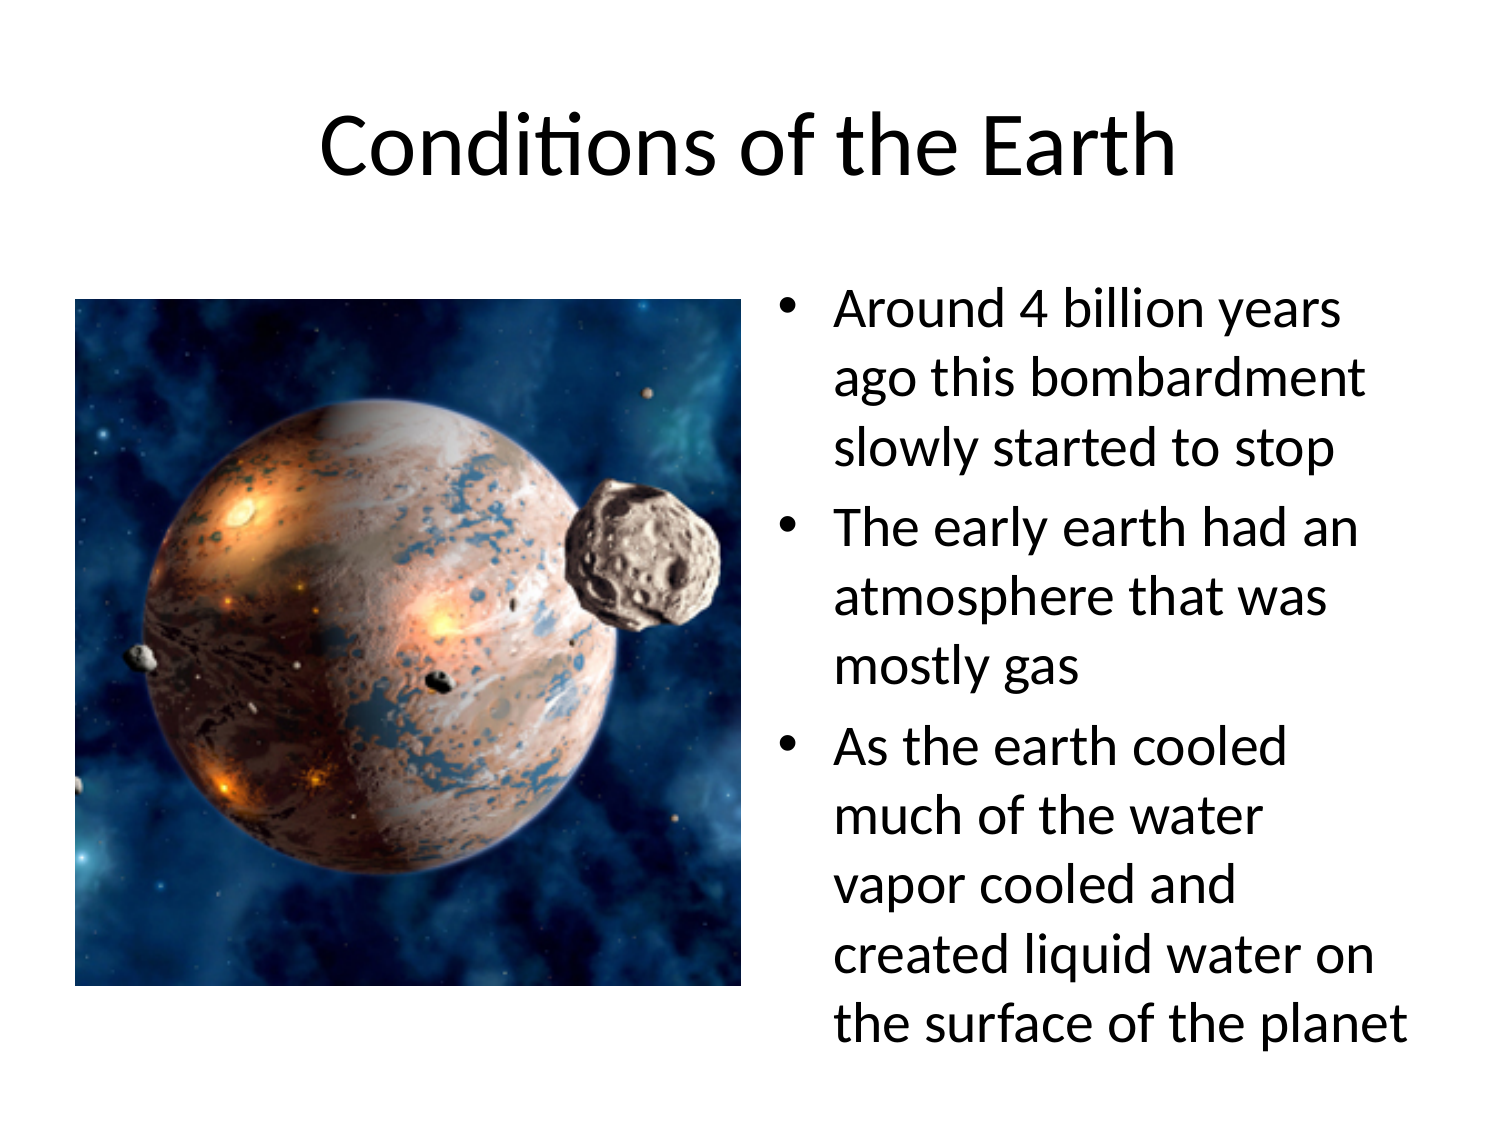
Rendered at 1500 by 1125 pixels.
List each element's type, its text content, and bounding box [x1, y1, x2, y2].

title Conditions of the Earth [75, 45, 1425, 233]
picture [74, 299, 742, 987]
list Around 4 billion years ago this bombardment slowly started to stop The early earth had an atmosphere that was mostly gas As the earth cooled much of the water vapor cooled and created liquid water on the surface of the planet [762, 262, 1425, 1088]
